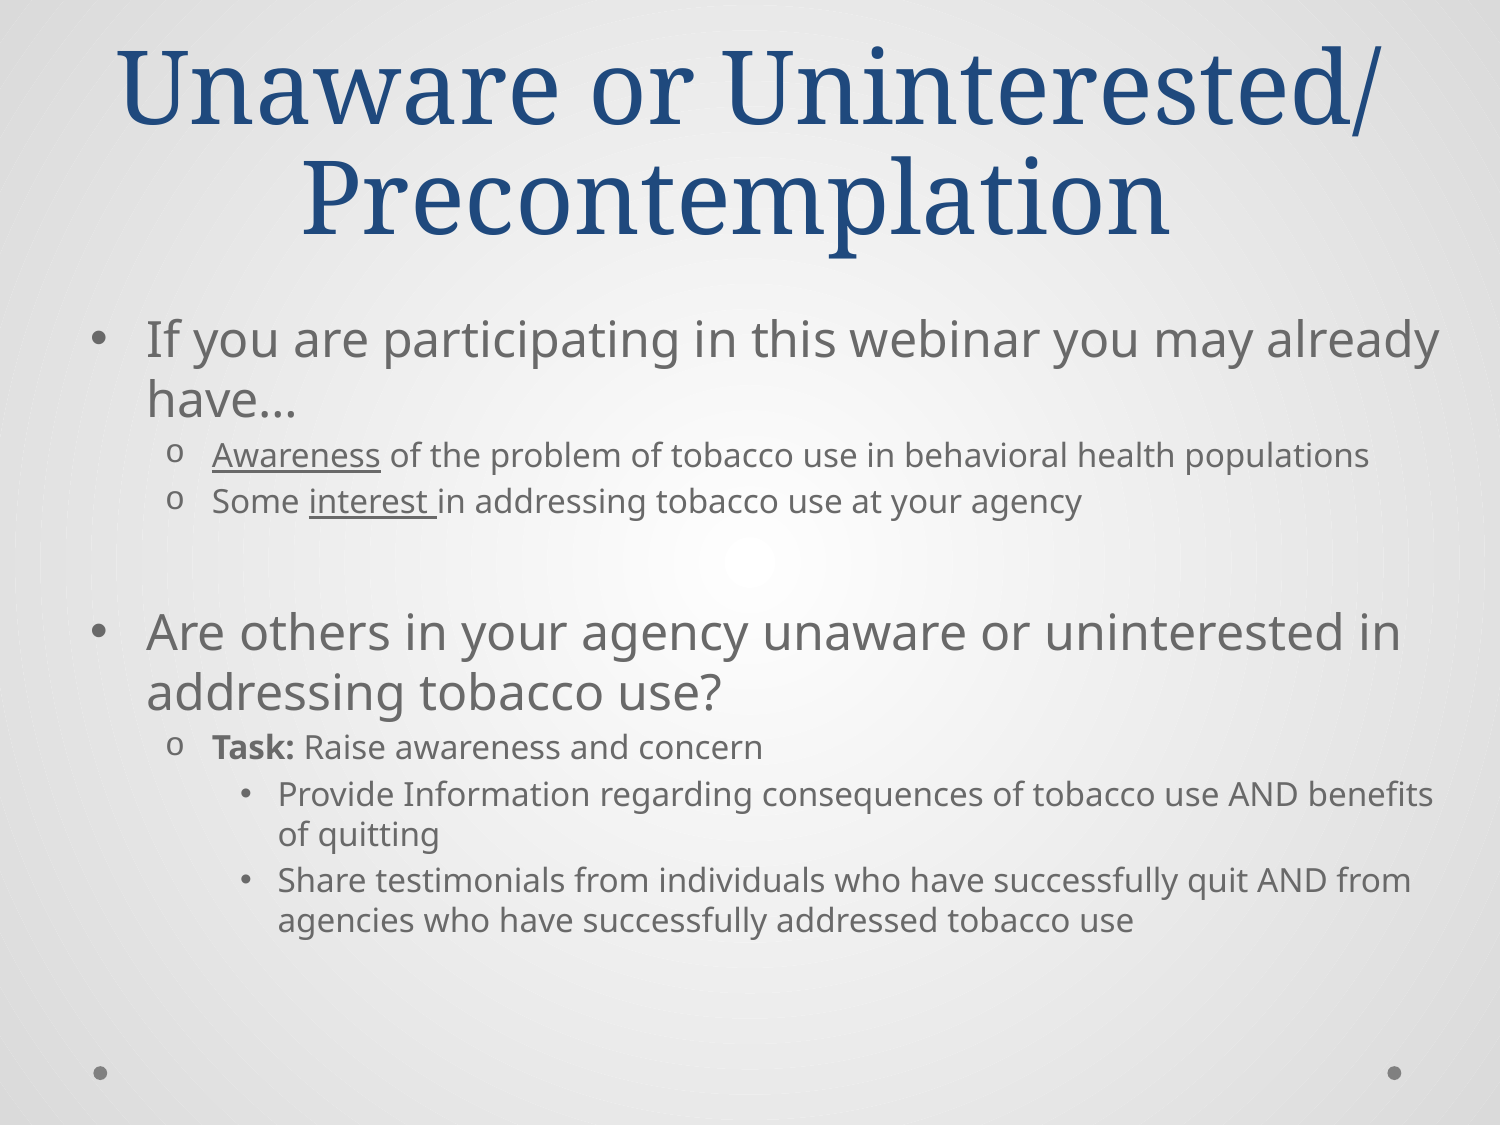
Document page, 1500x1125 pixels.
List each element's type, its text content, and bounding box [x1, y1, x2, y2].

list If you are participating in this webinar you may already have… Awareness of the problem of tobacco use in behavioral health populations Some interest in addressing tobacco use at your agency Are others in your agency unaware or uninterested in addressing tobacco use? Task: Raise awareness and concern Provide Information regarding consequences of tobacco use AND benefits of quitting Share testimonials from individuals who have successfully quit AND from agencies who have successfully addressed tobacco use [75, 299, 1463, 1050]
title Unaware or Uninterested/ Precontemplation [75, 0, 1425, 263]
